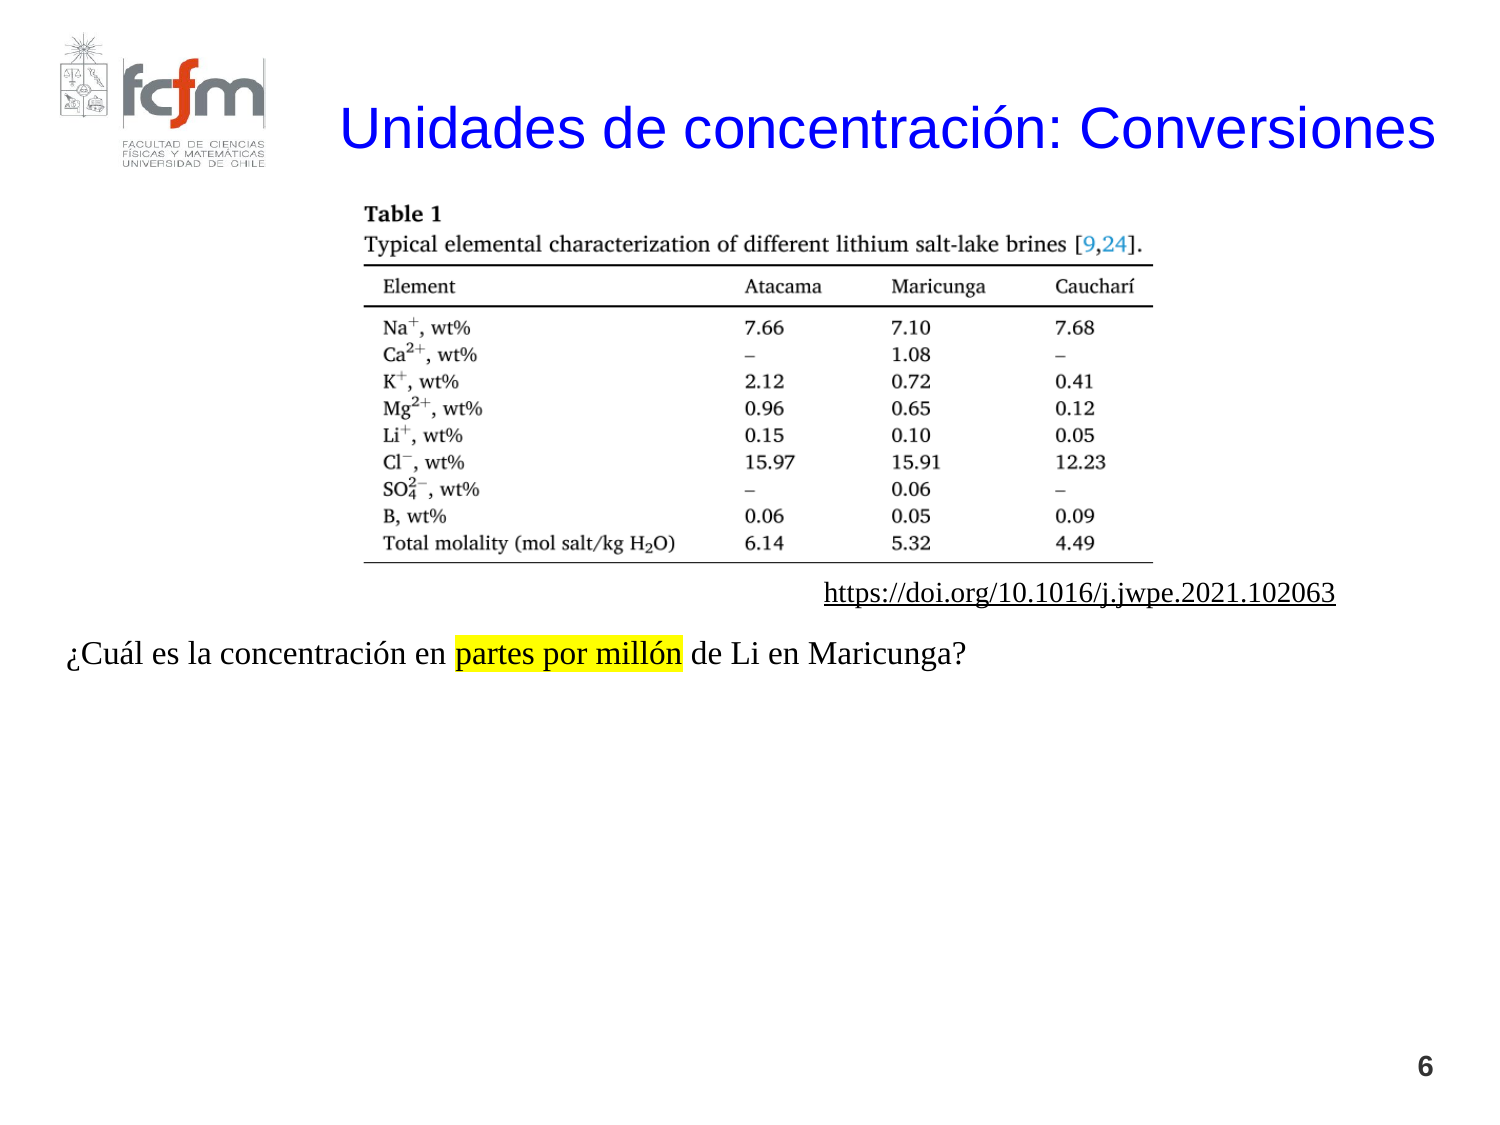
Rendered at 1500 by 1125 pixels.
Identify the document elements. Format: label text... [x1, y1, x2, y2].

text_box Unidades de concentración: Conversiones [443, 30, 1335, 220]
text_box 6 [1371, 1034, 1449, 1095]
text_box https://doi.org/10.1016/j.jwpe.2021.102063 [809, 565, 1372, 616]
picture [349, 180, 1191, 579]
